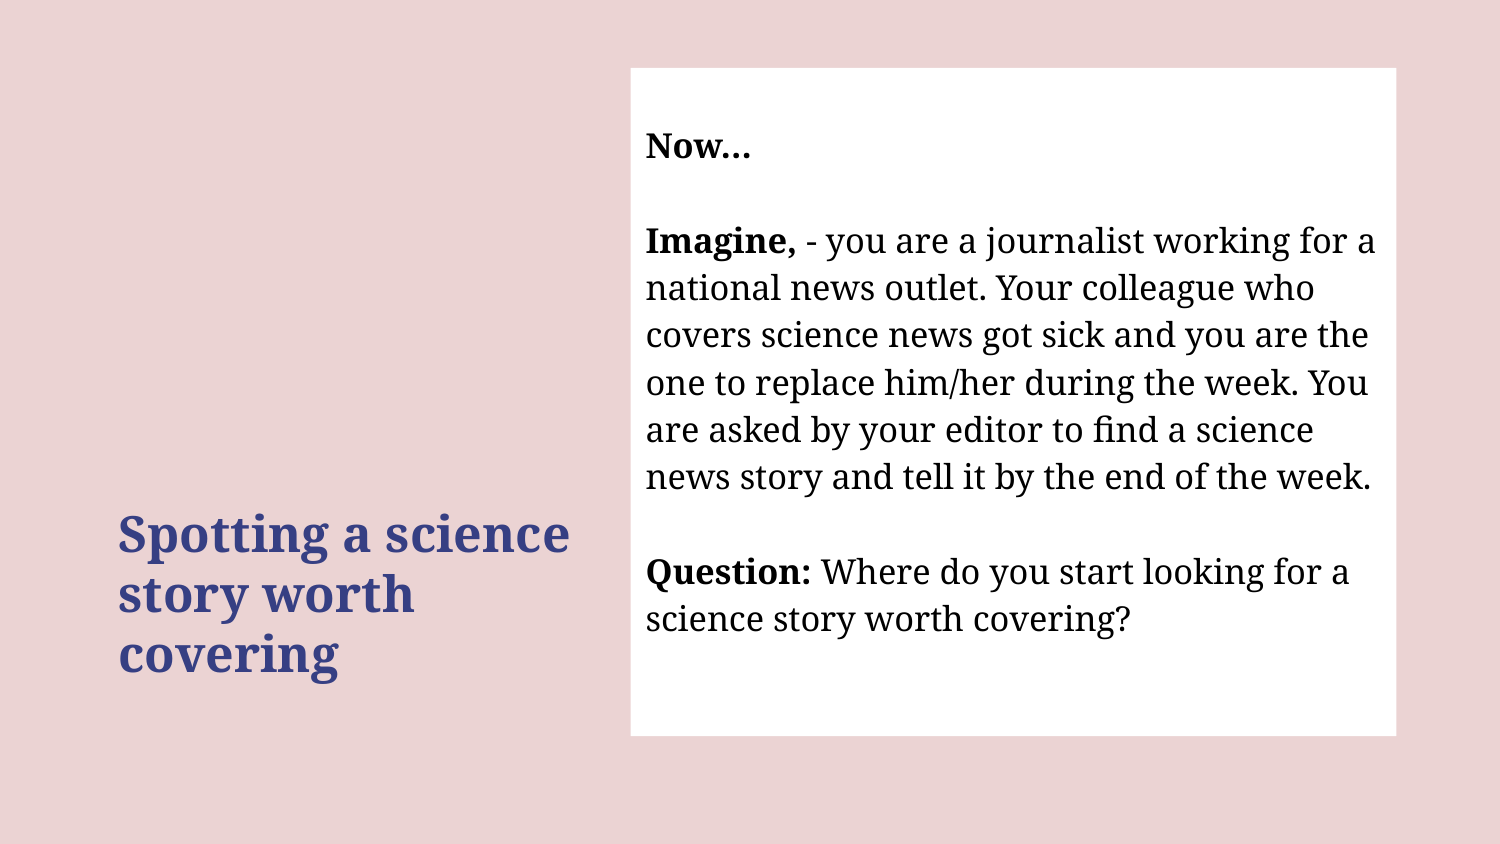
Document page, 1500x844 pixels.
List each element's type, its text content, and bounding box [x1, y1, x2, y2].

title Spotting a science story worth covering [103, 67, 613, 711]
list Now… Imagine, - you are a journalist working for a national news outlet. Your colleague who covers science news got sick and you are the one to replace him/her during the week. You are asked by your editor to find a science news story and tell it by the end of the week. Question: Where do you start looking for a science story worth covering? [630, 67, 1397, 737]
